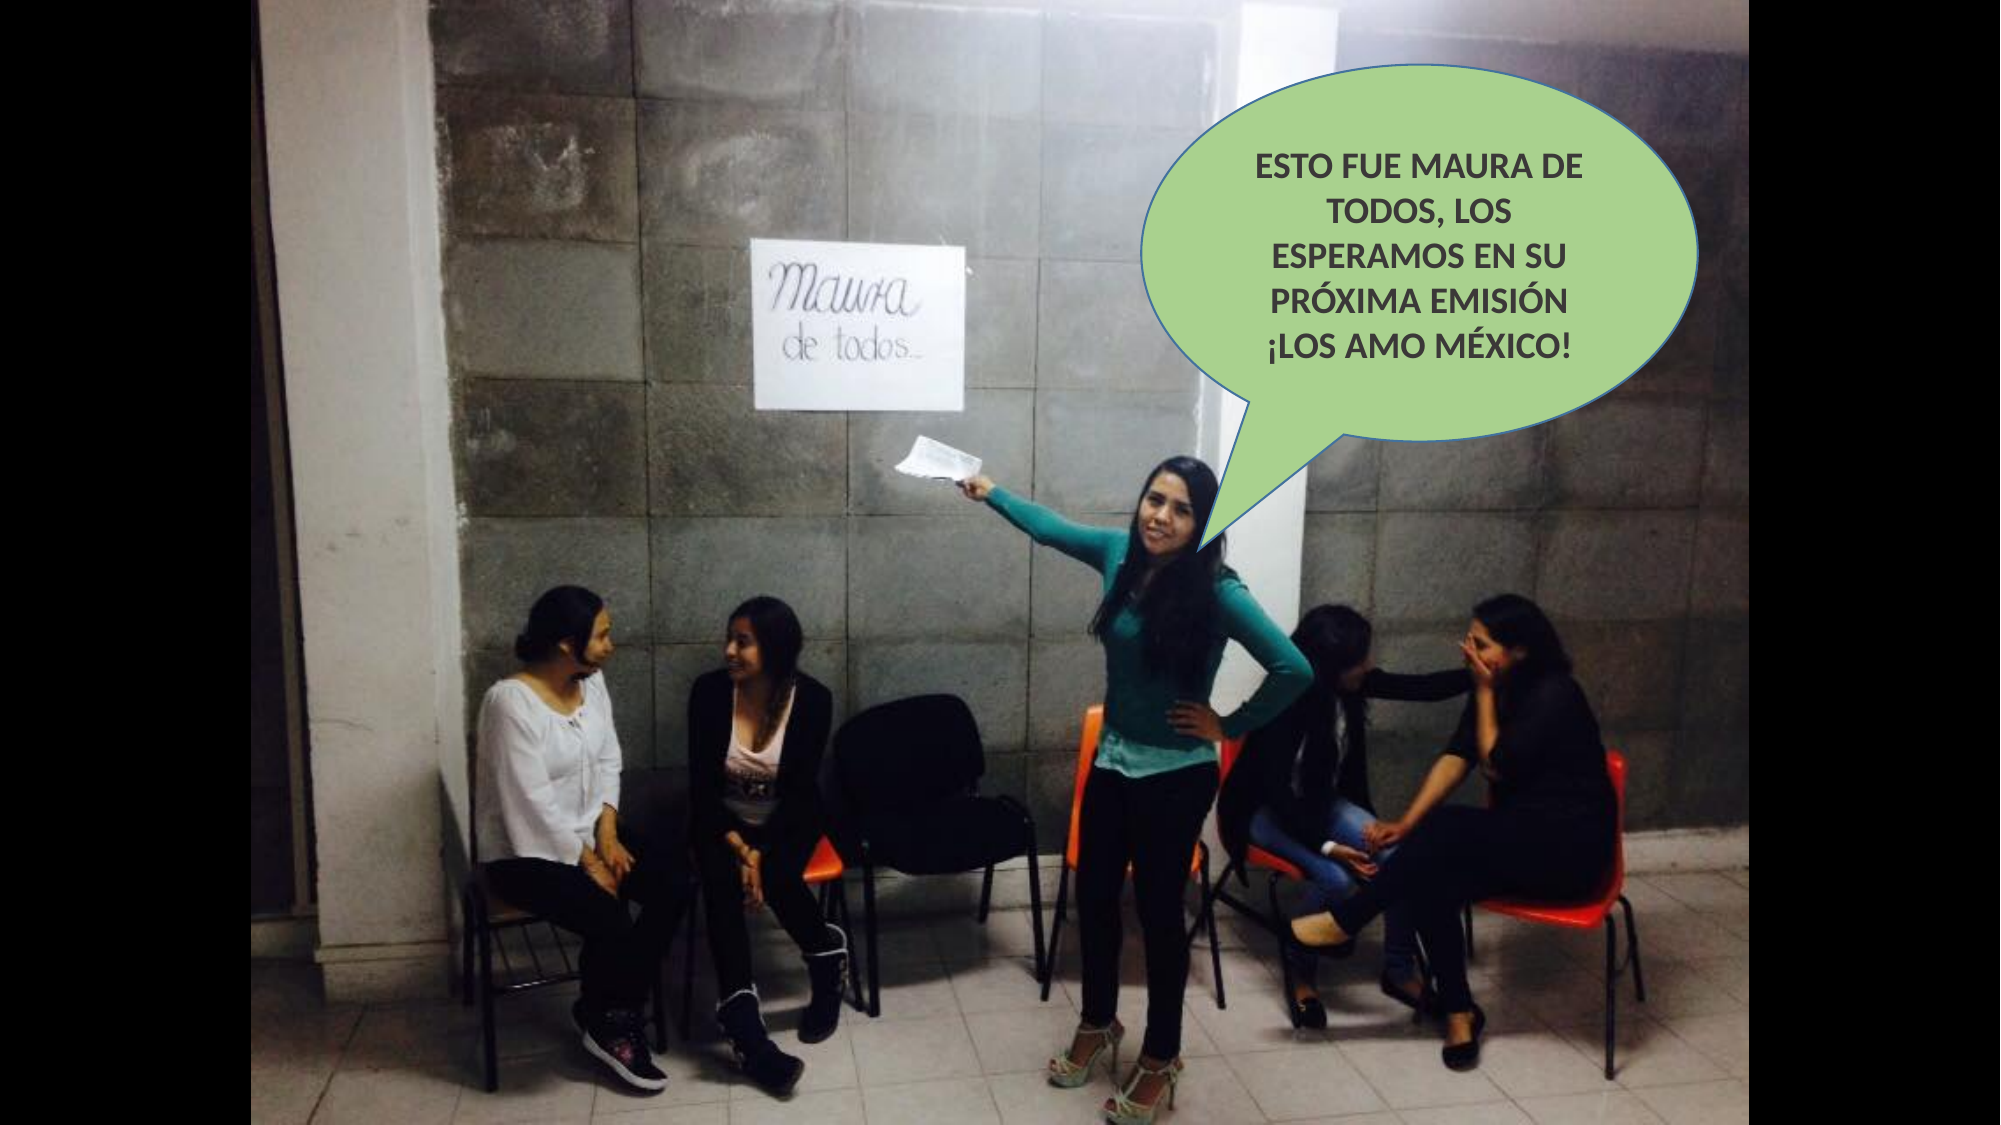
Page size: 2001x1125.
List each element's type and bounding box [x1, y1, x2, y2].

picture [250, 0, 1749, 1125]
